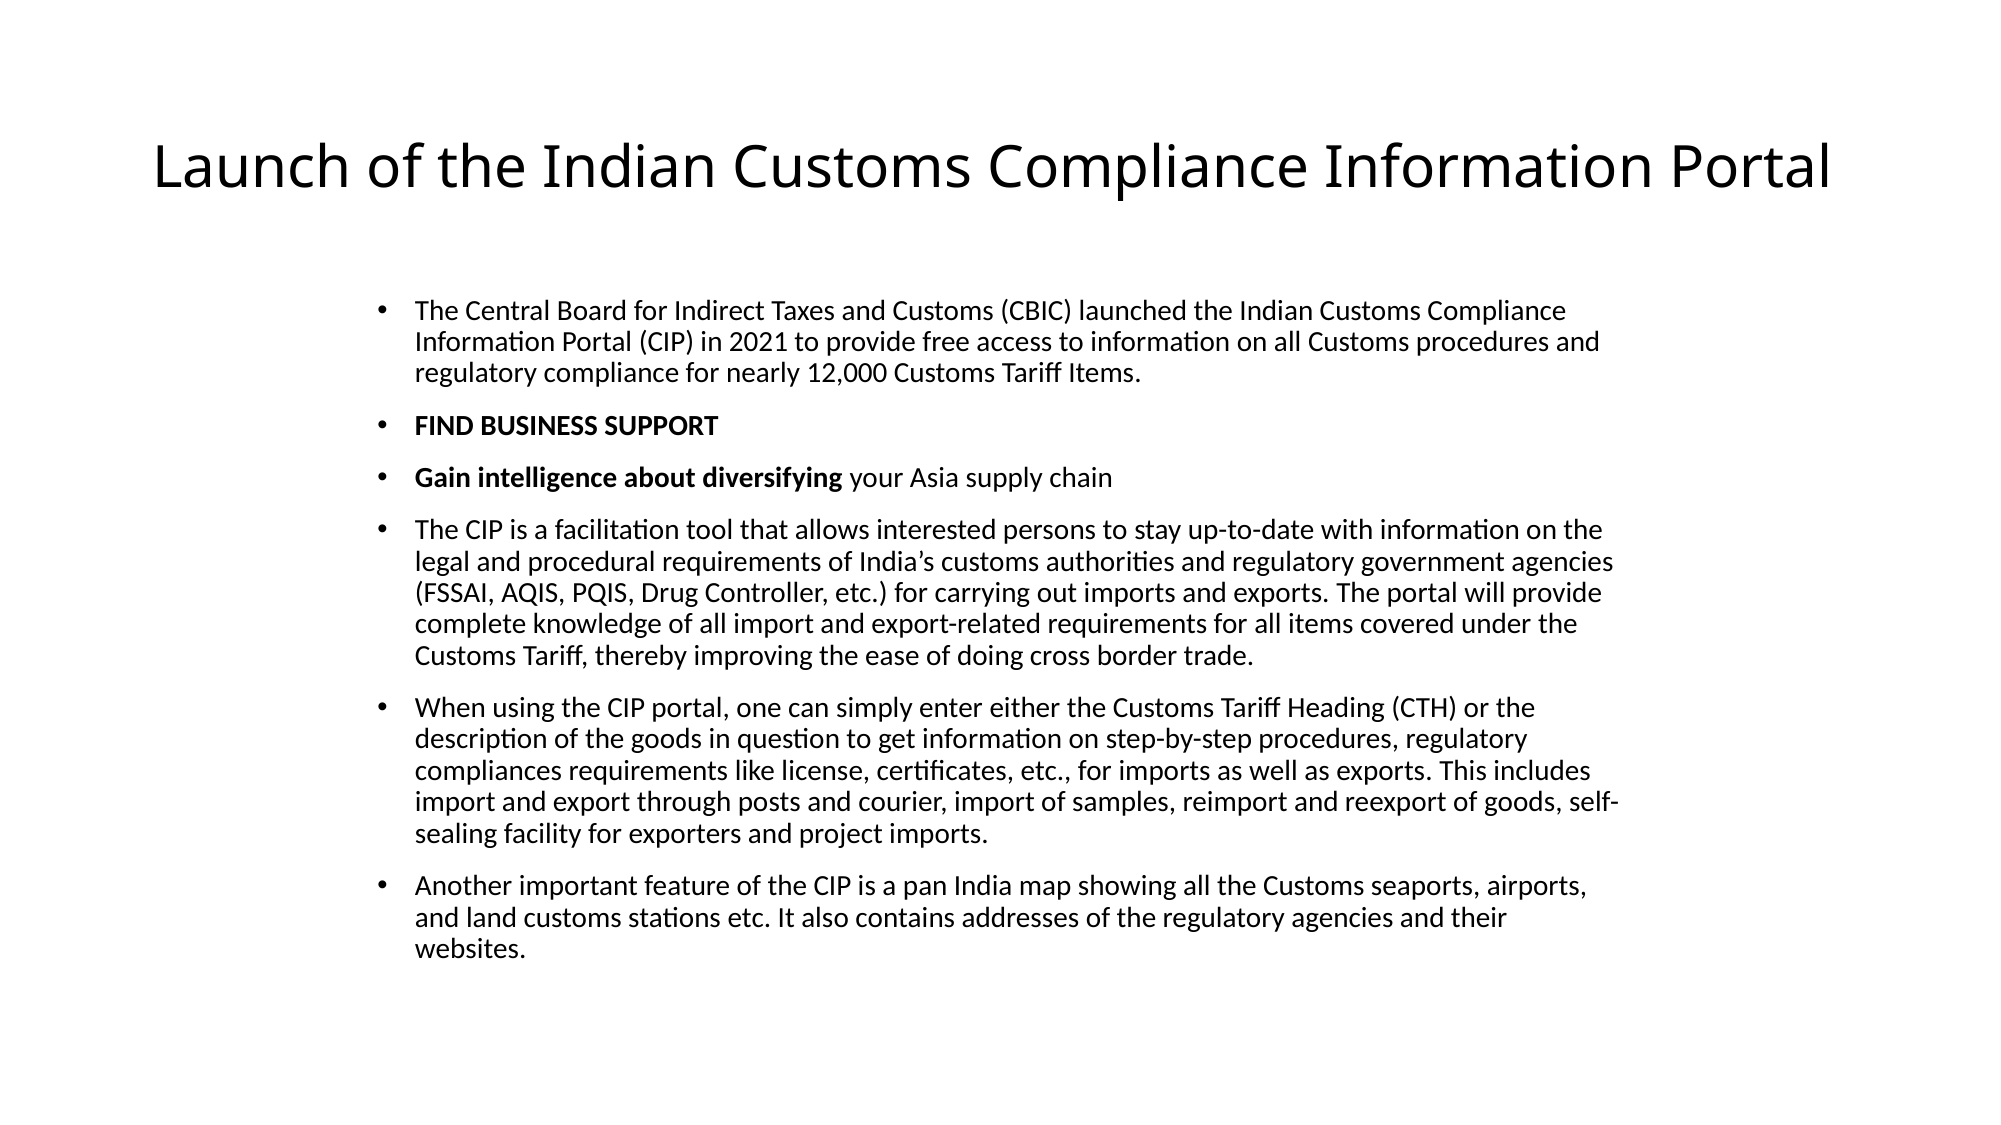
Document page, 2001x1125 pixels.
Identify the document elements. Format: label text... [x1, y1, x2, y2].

list The Central Board for Indirect Taxes and Customs (CBIC) launched the Indian Customs Compliance Information Portal (CIP) in 2021 to provide free access to information on all Customs procedures and regulatory compliance for nearly 12,000 Customs Tariff Items. FIND BUSINESS SUPPORT Gain intelligence about diversifying your Asia supply chain The CIP is a facilitation tool that allows interested persons to stay up-to-date with information on the legal and procedural requirements of India’s customs authorities and regulatory government agencies (FSSAI, AQIS, PQIS, Drug Controller, etc.) for carrying out imports and exports. The portal will provide complete knowledge of all import and export-related requirements for all items covered under the Customs Tariff, thereby improving the ease of doing cross border trade. When using the CIP portal, one can simply enter either the Customs Tariff Heading (CTH) or the description of the goods in question to get information on step-by-step procedures, regulatory compliances requirements like license, certificates, etc., for imports as well as exports. This includes import and export through posts and courier, import of samples, reimport and reexport of goods, self-sealing facility for exporters and project imports. Another important feature of the CIP is a pan India map showing all the Customs seaports, airports, and land customs stations etc. It also contains addresses of the regulatory agencies and their websites. [362, 287, 1638, 1000]
title Launch of the Indian Customs Compliance Information Portal [137, 59, 1863, 278]
